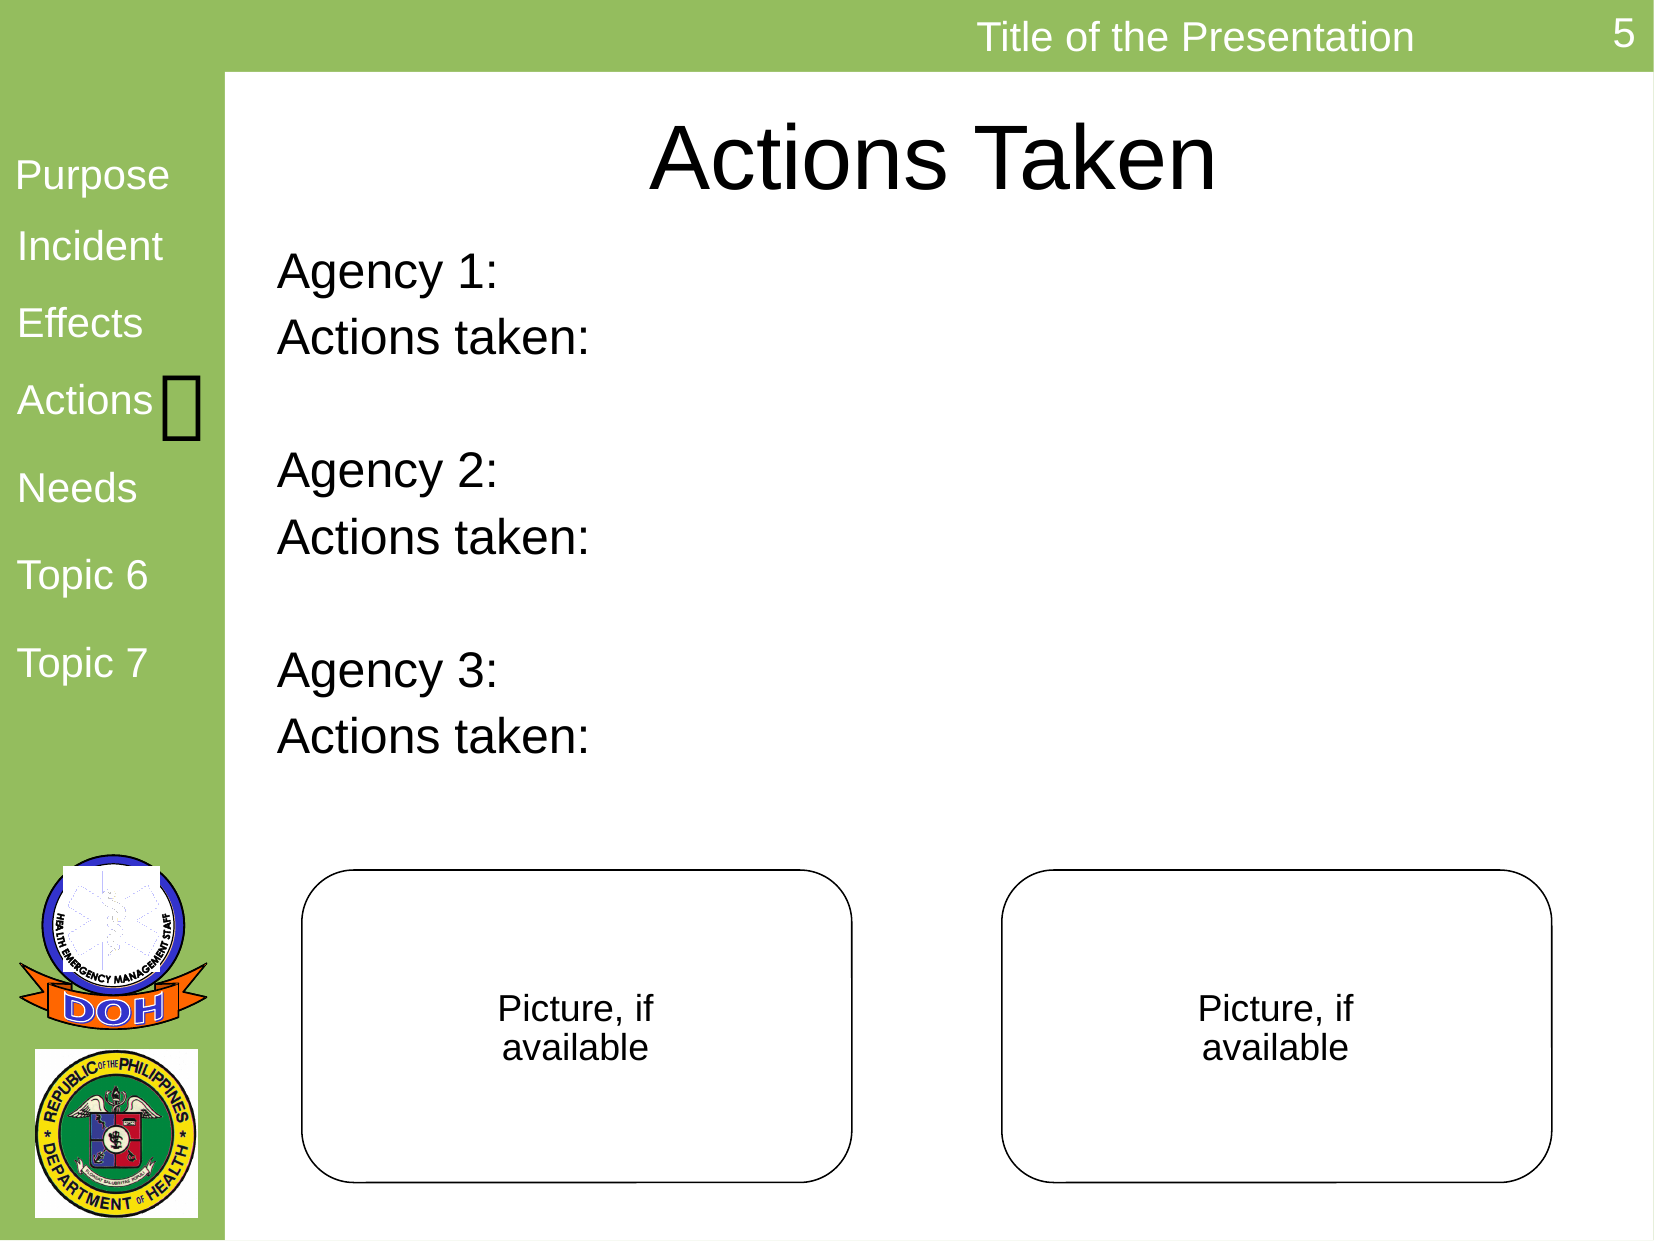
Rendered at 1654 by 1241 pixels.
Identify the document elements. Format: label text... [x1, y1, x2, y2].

text_box  [139, 357, 252, 469]
text_box Picture, if available [1149, 982, 1402, 1076]
text_box [1001, 870, 1552, 1183]
list Agency 1: Actions taken: Agency 2: Actions taken: Agency 3: Actions taken: [276, 244, 1627, 831]
text_box [301, 870, 852, 1183]
title Actions Taken [262, 96, 1606, 226]
text_box Picture, if available [449, 982, 702, 1076]
